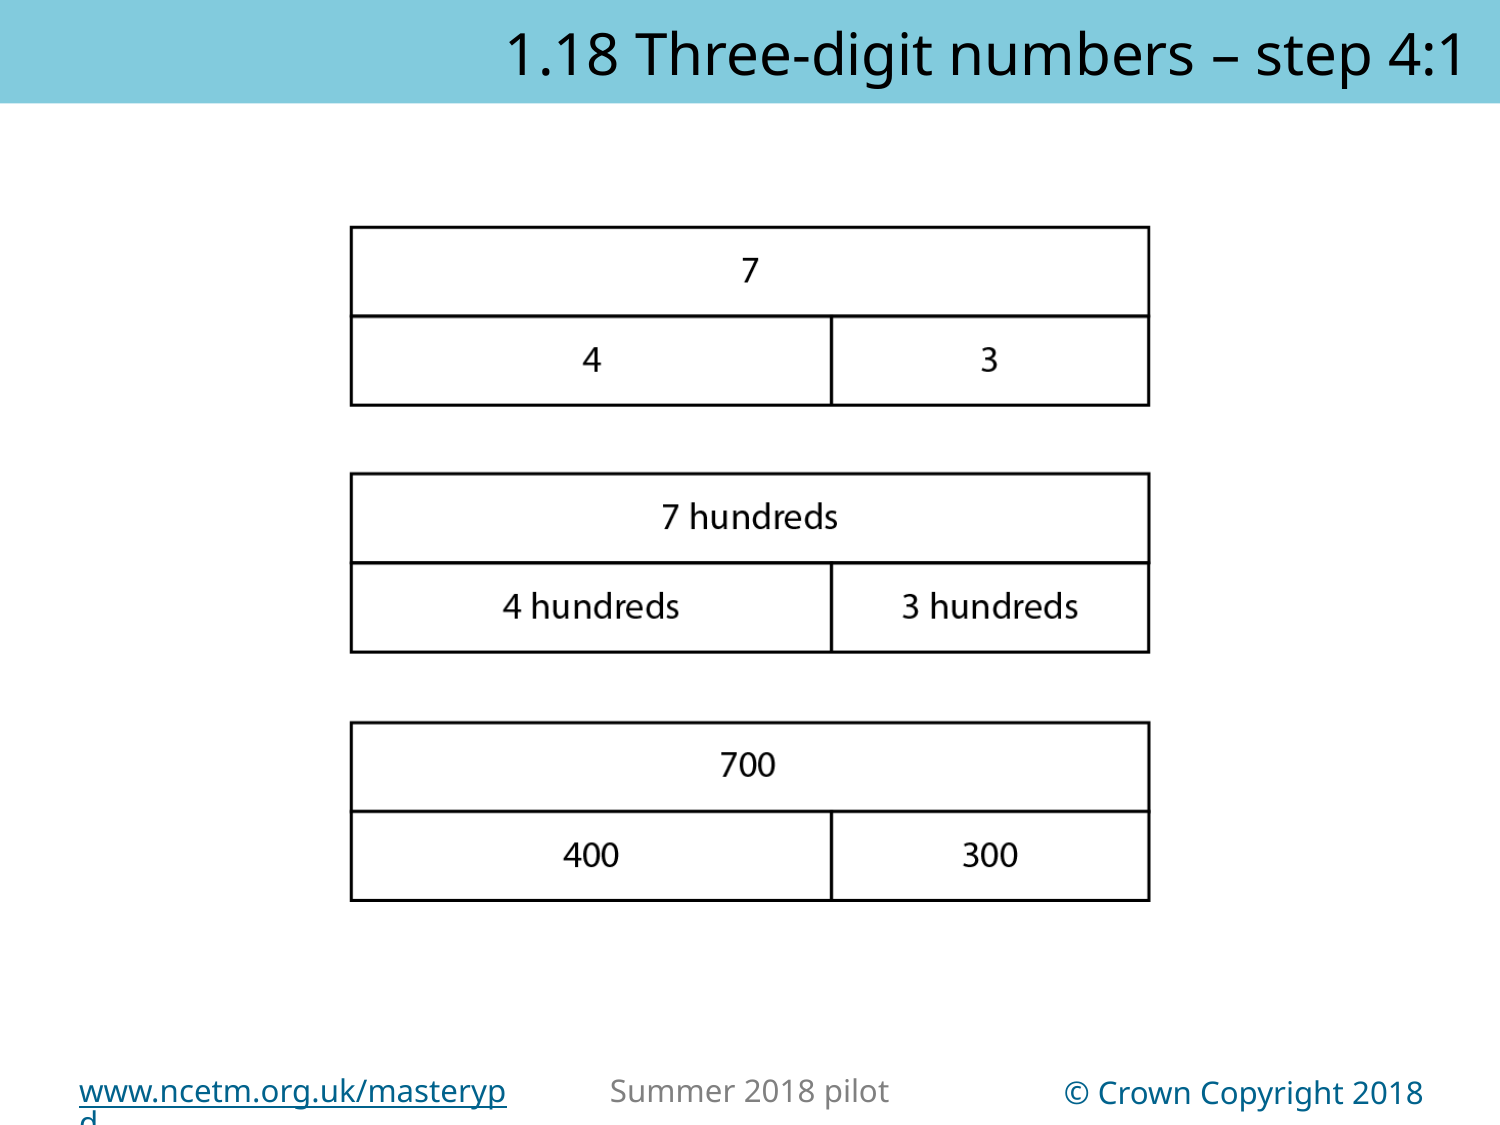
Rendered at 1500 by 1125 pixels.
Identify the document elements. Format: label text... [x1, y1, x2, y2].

picture [348, 455, 1152, 665]
picture [348, 225, 1152, 417]
picture [348, 703, 1152, 919]
list 1.18 Three-digit numbers – step 4:1 [0, 0, 1500, 104]
